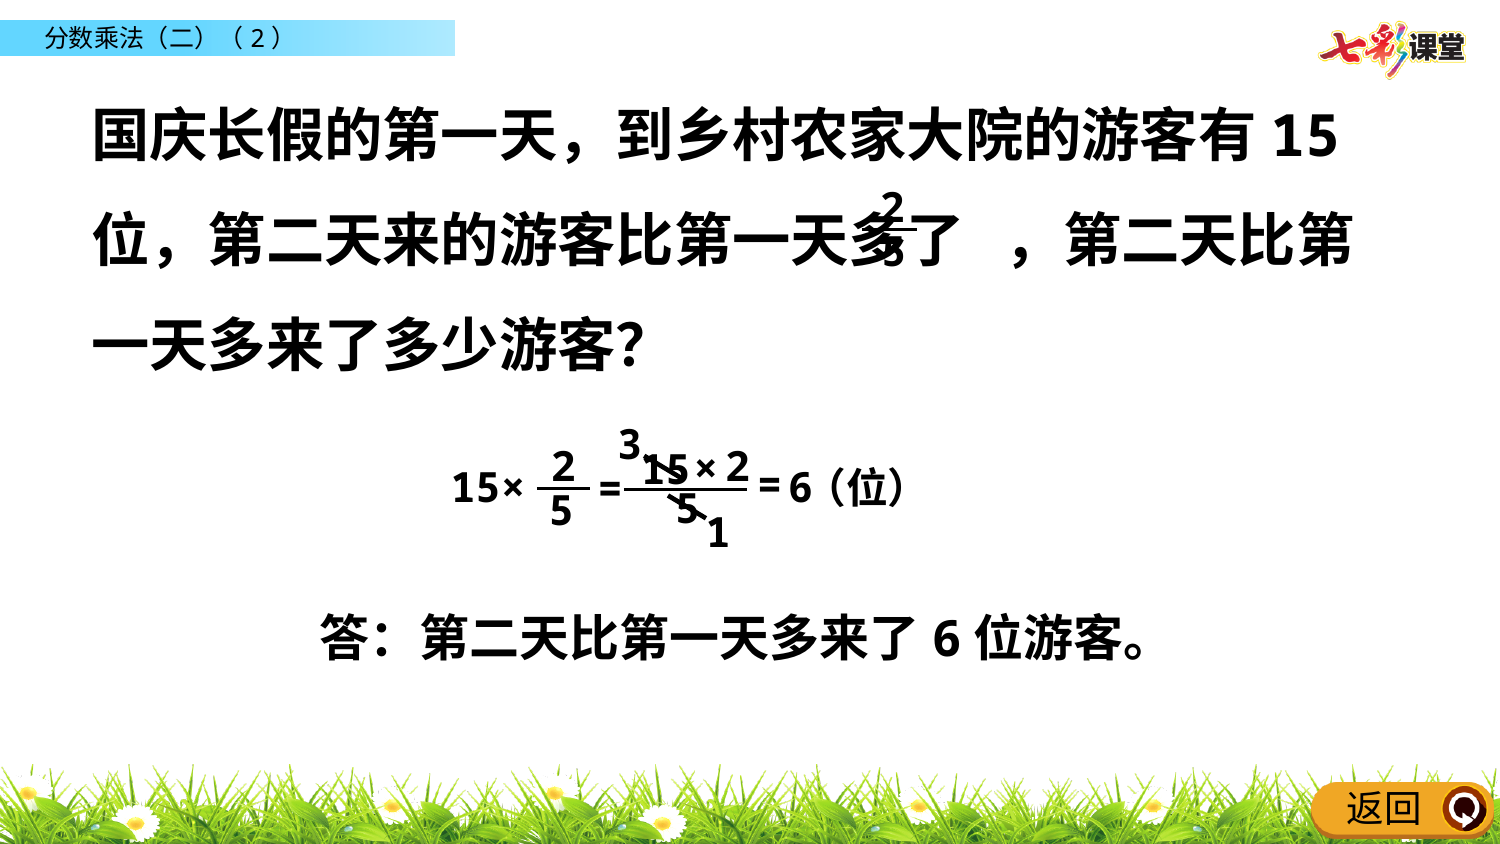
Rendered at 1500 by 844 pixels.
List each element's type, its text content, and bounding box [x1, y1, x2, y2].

picture [1316, 20, 1468, 80]
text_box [862, 173, 920, 284]
text_box 答：第二天比第一天多来了6位游客。 [305, 598, 1189, 674]
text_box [435, 409, 956, 564]
text_box 国庆长假的第一天，到乡村农家大院的游客有15位，第二天来的游客比第一天多了 ，第二天比第一天多来了多少游客？ [76, 55, 1400, 386]
picture [0, 764, 1500, 844]
